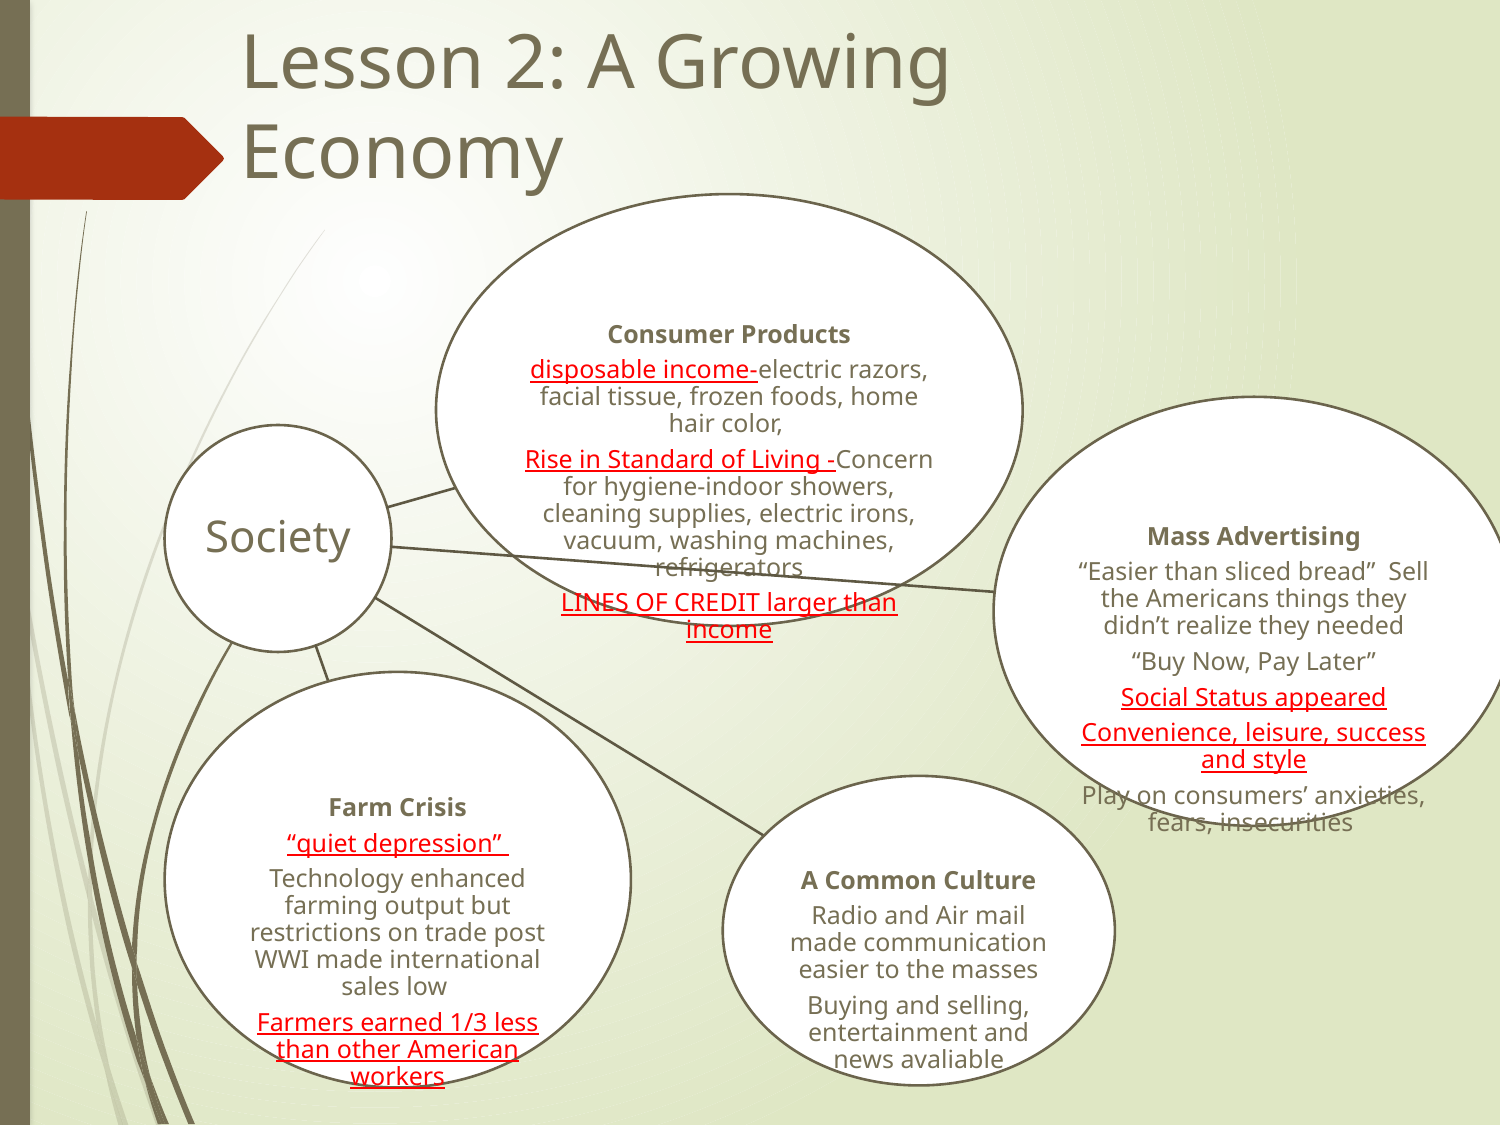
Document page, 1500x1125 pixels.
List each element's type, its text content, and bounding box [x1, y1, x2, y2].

title Lesson 2: A Growing Economy [225, 5, 1306, 216]
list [164, 262, 1500, 1088]
